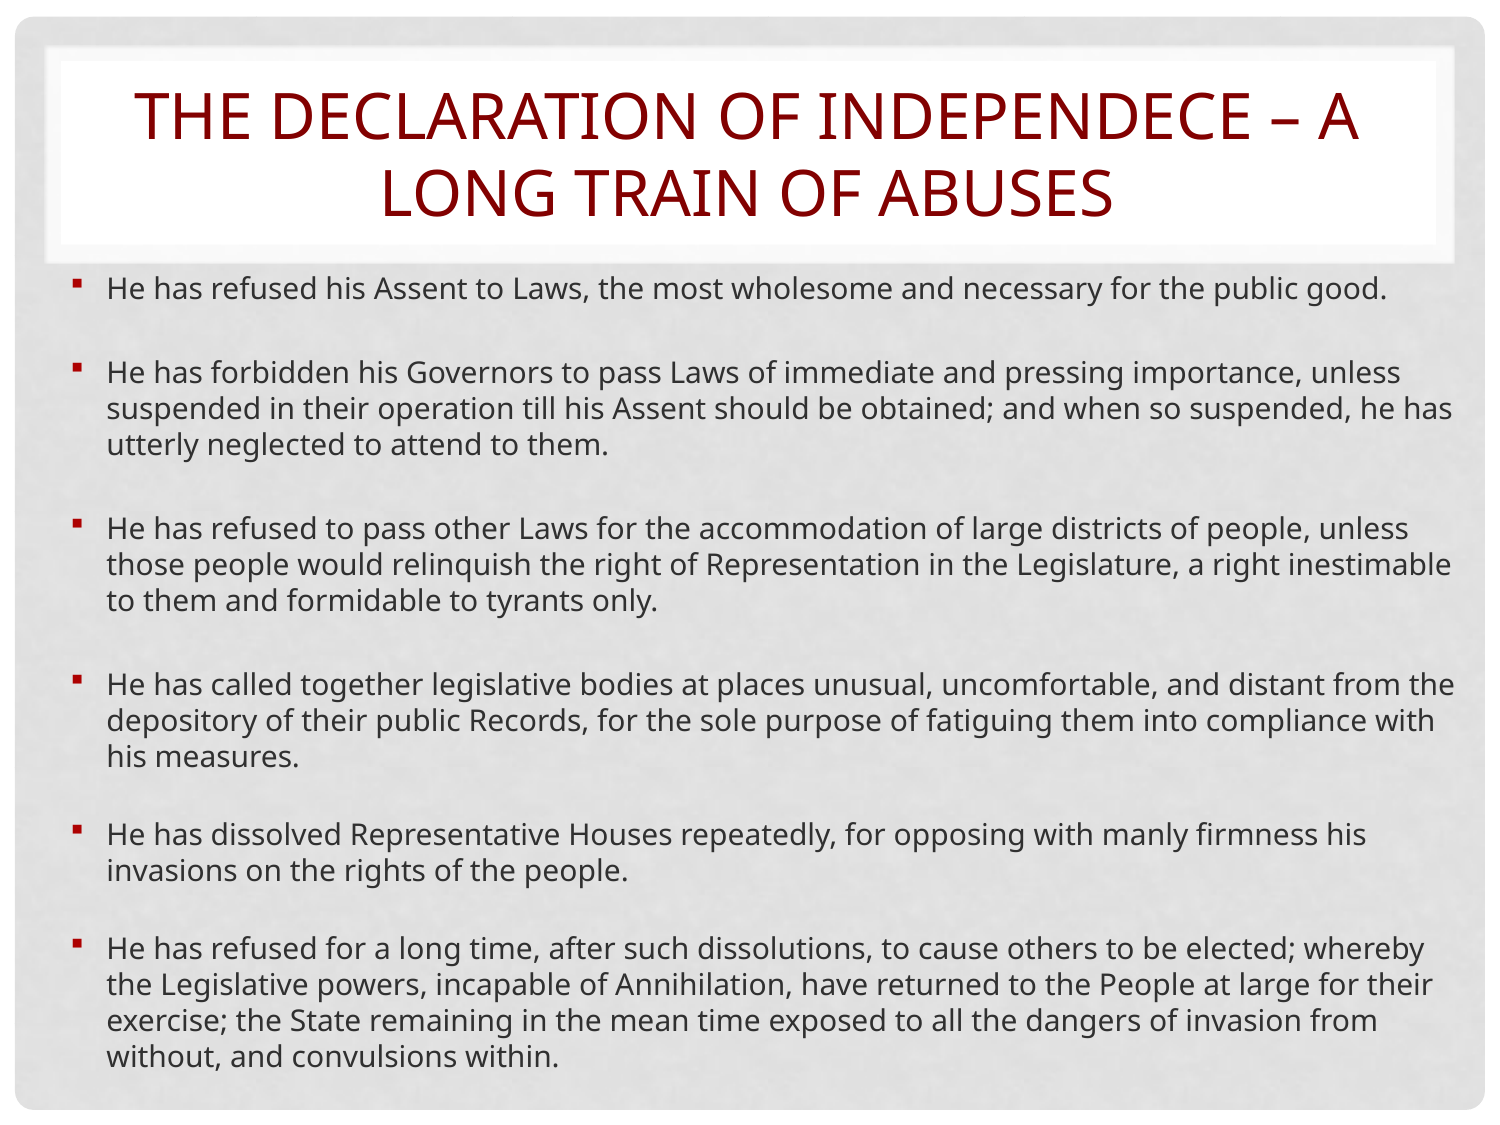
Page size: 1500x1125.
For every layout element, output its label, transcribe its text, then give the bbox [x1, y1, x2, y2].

list He has refused his Assent to Laws, the most wholesome and necessary for the public good. He has forbidden his Governors to pass Laws of immediate and pressing importance, unless suspended in their operation till his Assent should be obtained; and when so suspended, he has utterly neglected to attend to them. He has refused to pass other Laws for the accommodation of large districts of people, unless those people would relinquish the right of Representation in the Legislature, a right inestimable to them and formidable to tyrants only. He has called together legislative bodies at places unusual, uncomfortable, and distant from the depository of their public Records, for the sole purpose of fatiguing them into compliance with his measures. He has dissolved Representative Houses repeatedly, for opposing with manly firmness his invasions on the rights of the people. He has refused for a long time, after such dissolutions, to cause others to be elected; whereby the Legislative powers, incapable of Annihilation, have returned to the People at large for their exercise; the State remaining in the mean time exposed to all the dangers of invasion from without, and convulsions within. [37, 262, 1475, 1125]
title The declaration of Independece – A Long train of abuses [69, 66, 1425, 238]
